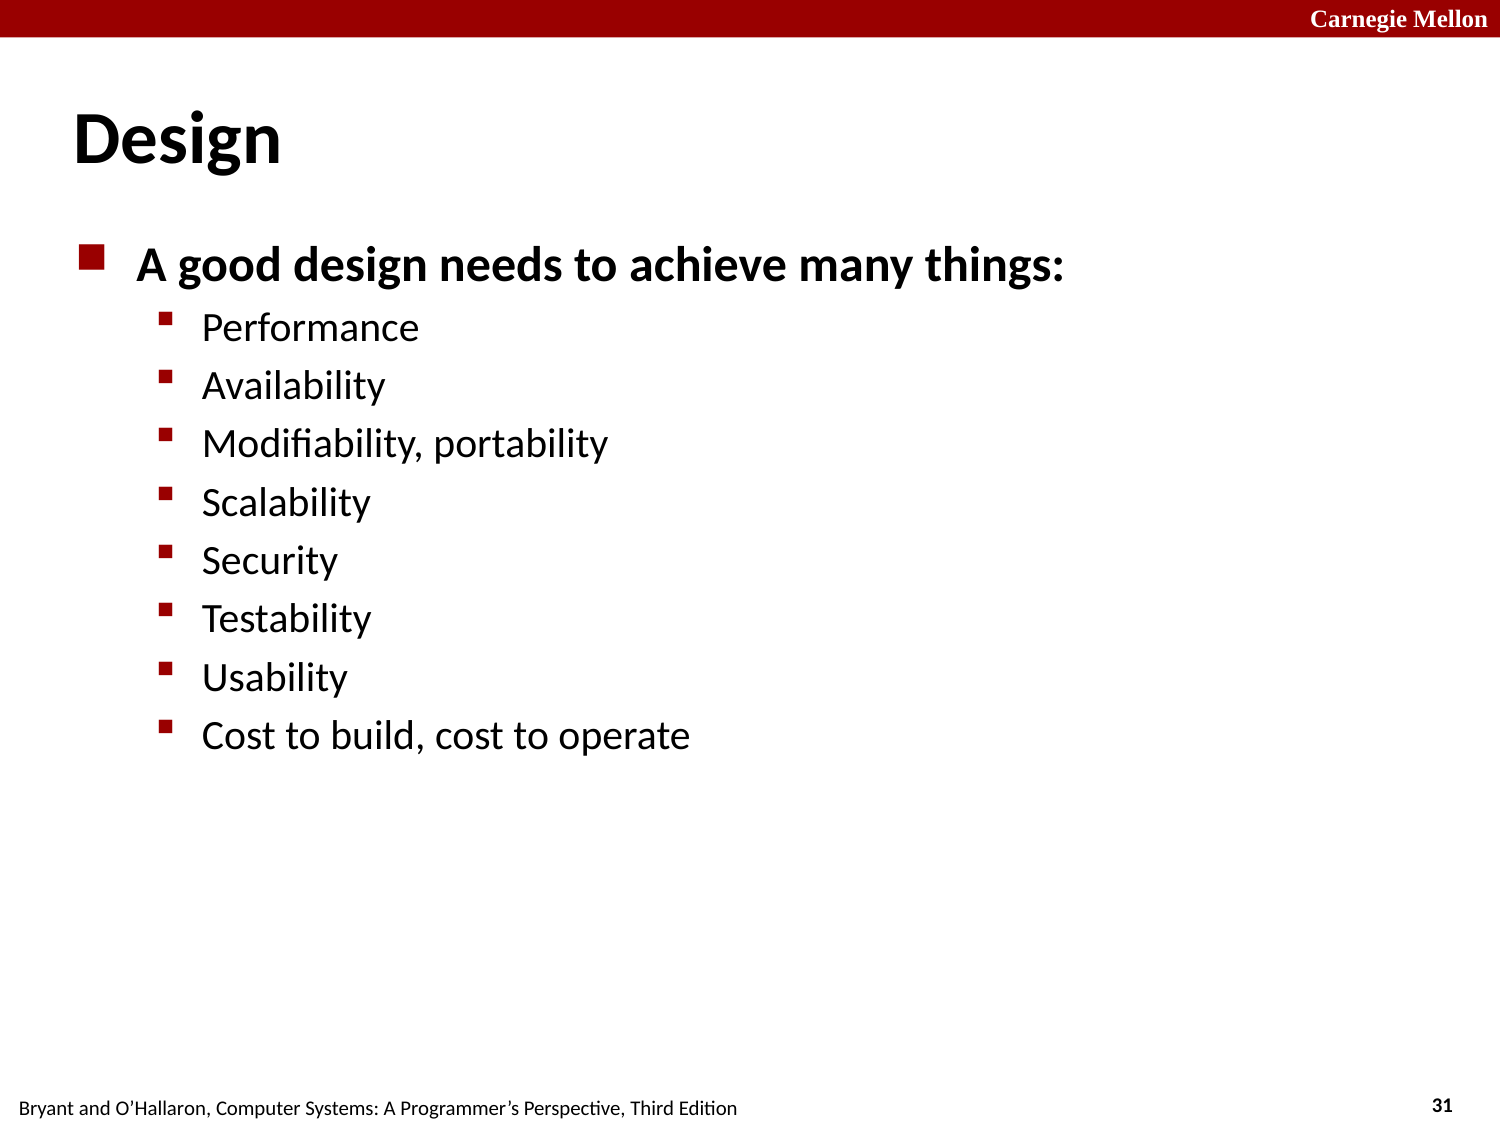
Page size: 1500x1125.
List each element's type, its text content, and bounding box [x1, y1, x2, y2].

title Design [58, 71, 1305, 197]
list A good design needs to achieve many things: Performance Availability Modifiability, portability Scalability Security Testability Usability Cost to build, cost to operate [64, 223, 1361, 1040]
